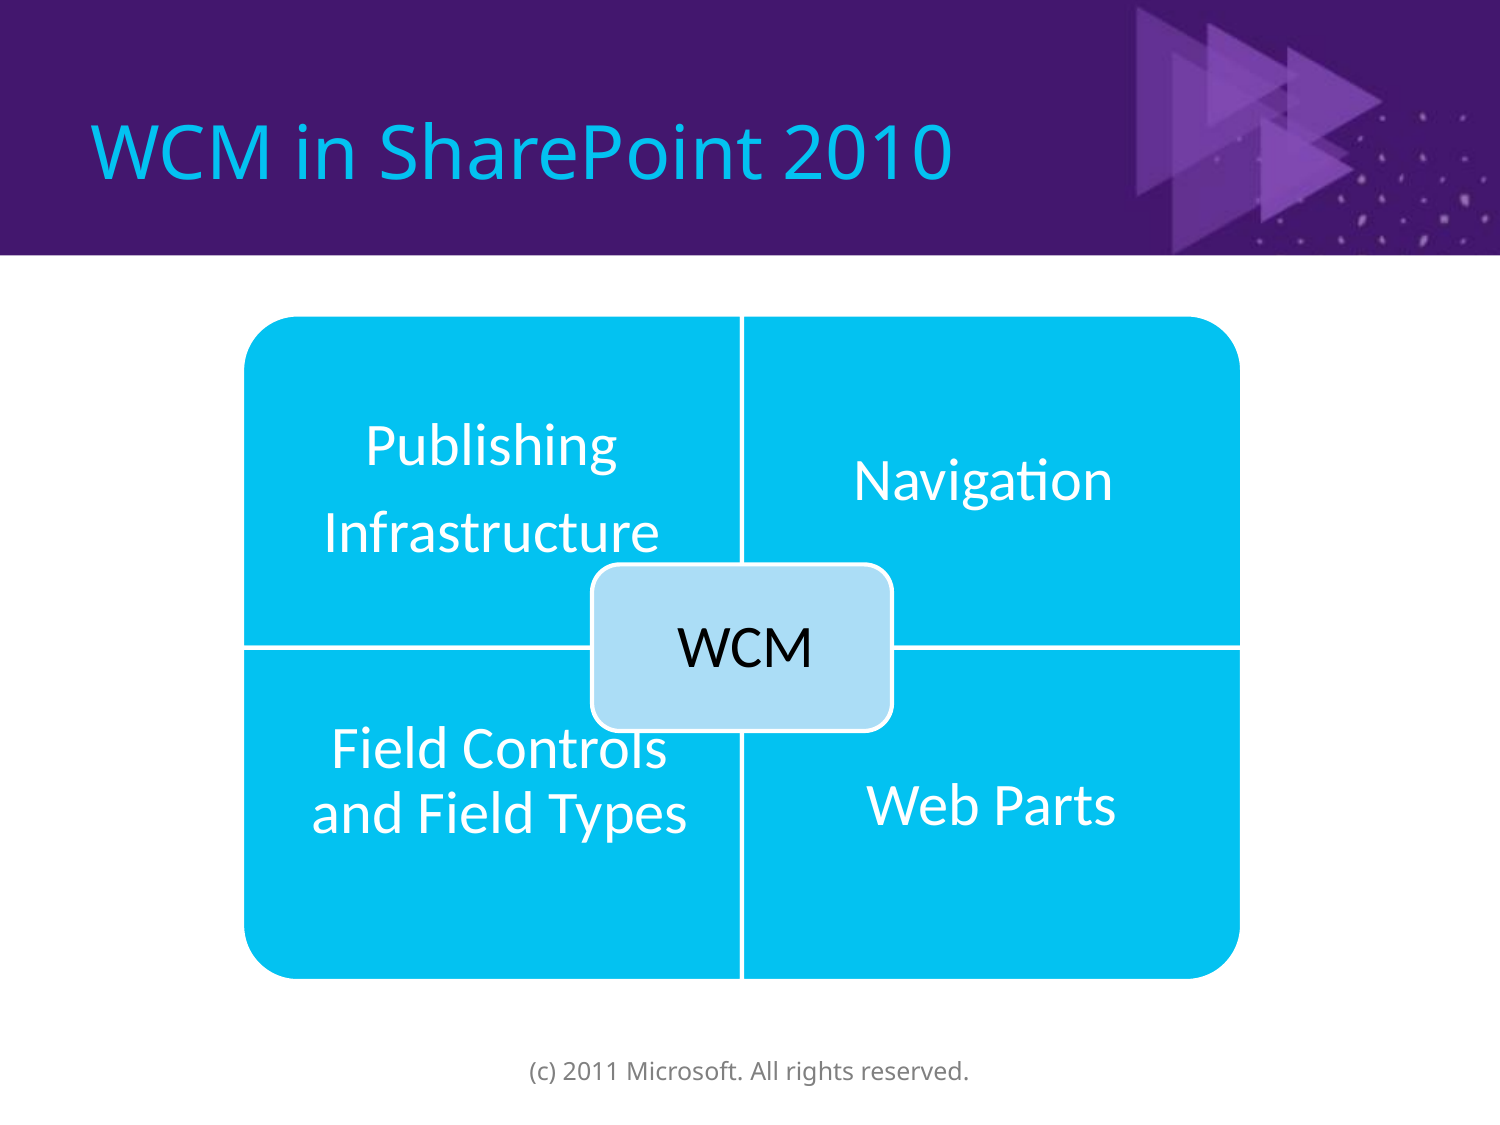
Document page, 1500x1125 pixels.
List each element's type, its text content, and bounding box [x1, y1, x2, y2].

picture [0, 0, 1500, 255]
footer (c) 2011 Microsoft. All rights reserved. [512, 1042, 988, 1103]
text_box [241, 314, 1243, 982]
title WCM in SharePoint 2010 [75, 56, 1425, 244]
